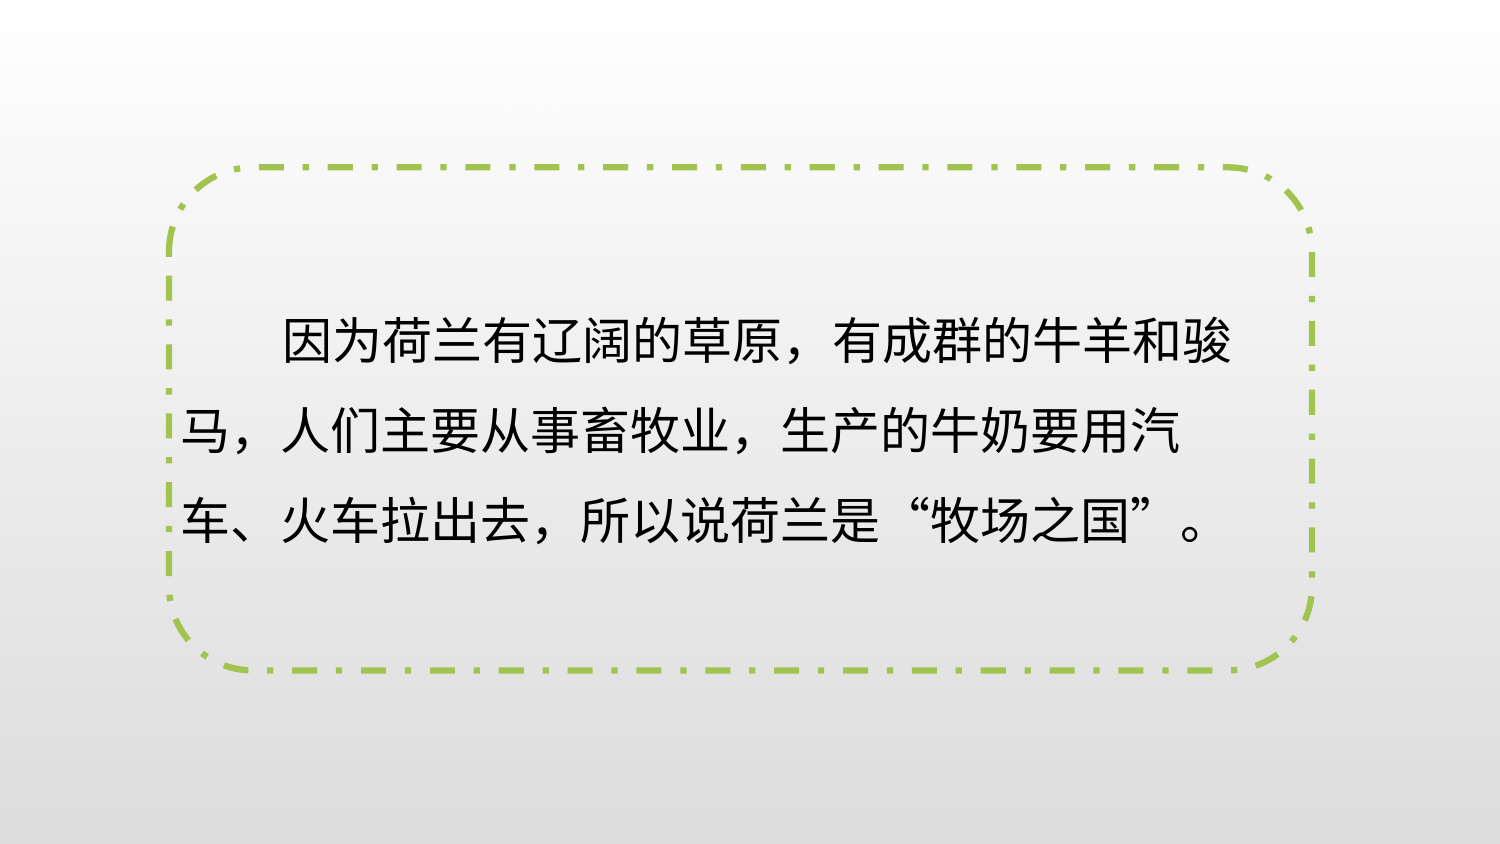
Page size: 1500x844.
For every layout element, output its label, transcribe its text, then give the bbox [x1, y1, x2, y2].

text_box [167, 166, 1314, 672]
text_box 因为荷兰有辽阔的草原，有成群的牛羊和骏马，人们主要从事畜牧业，生产的牛奶要用汽车、火车拉出去，所以说荷兰是“牧场之国”。 [169, 273, 1289, 555]
